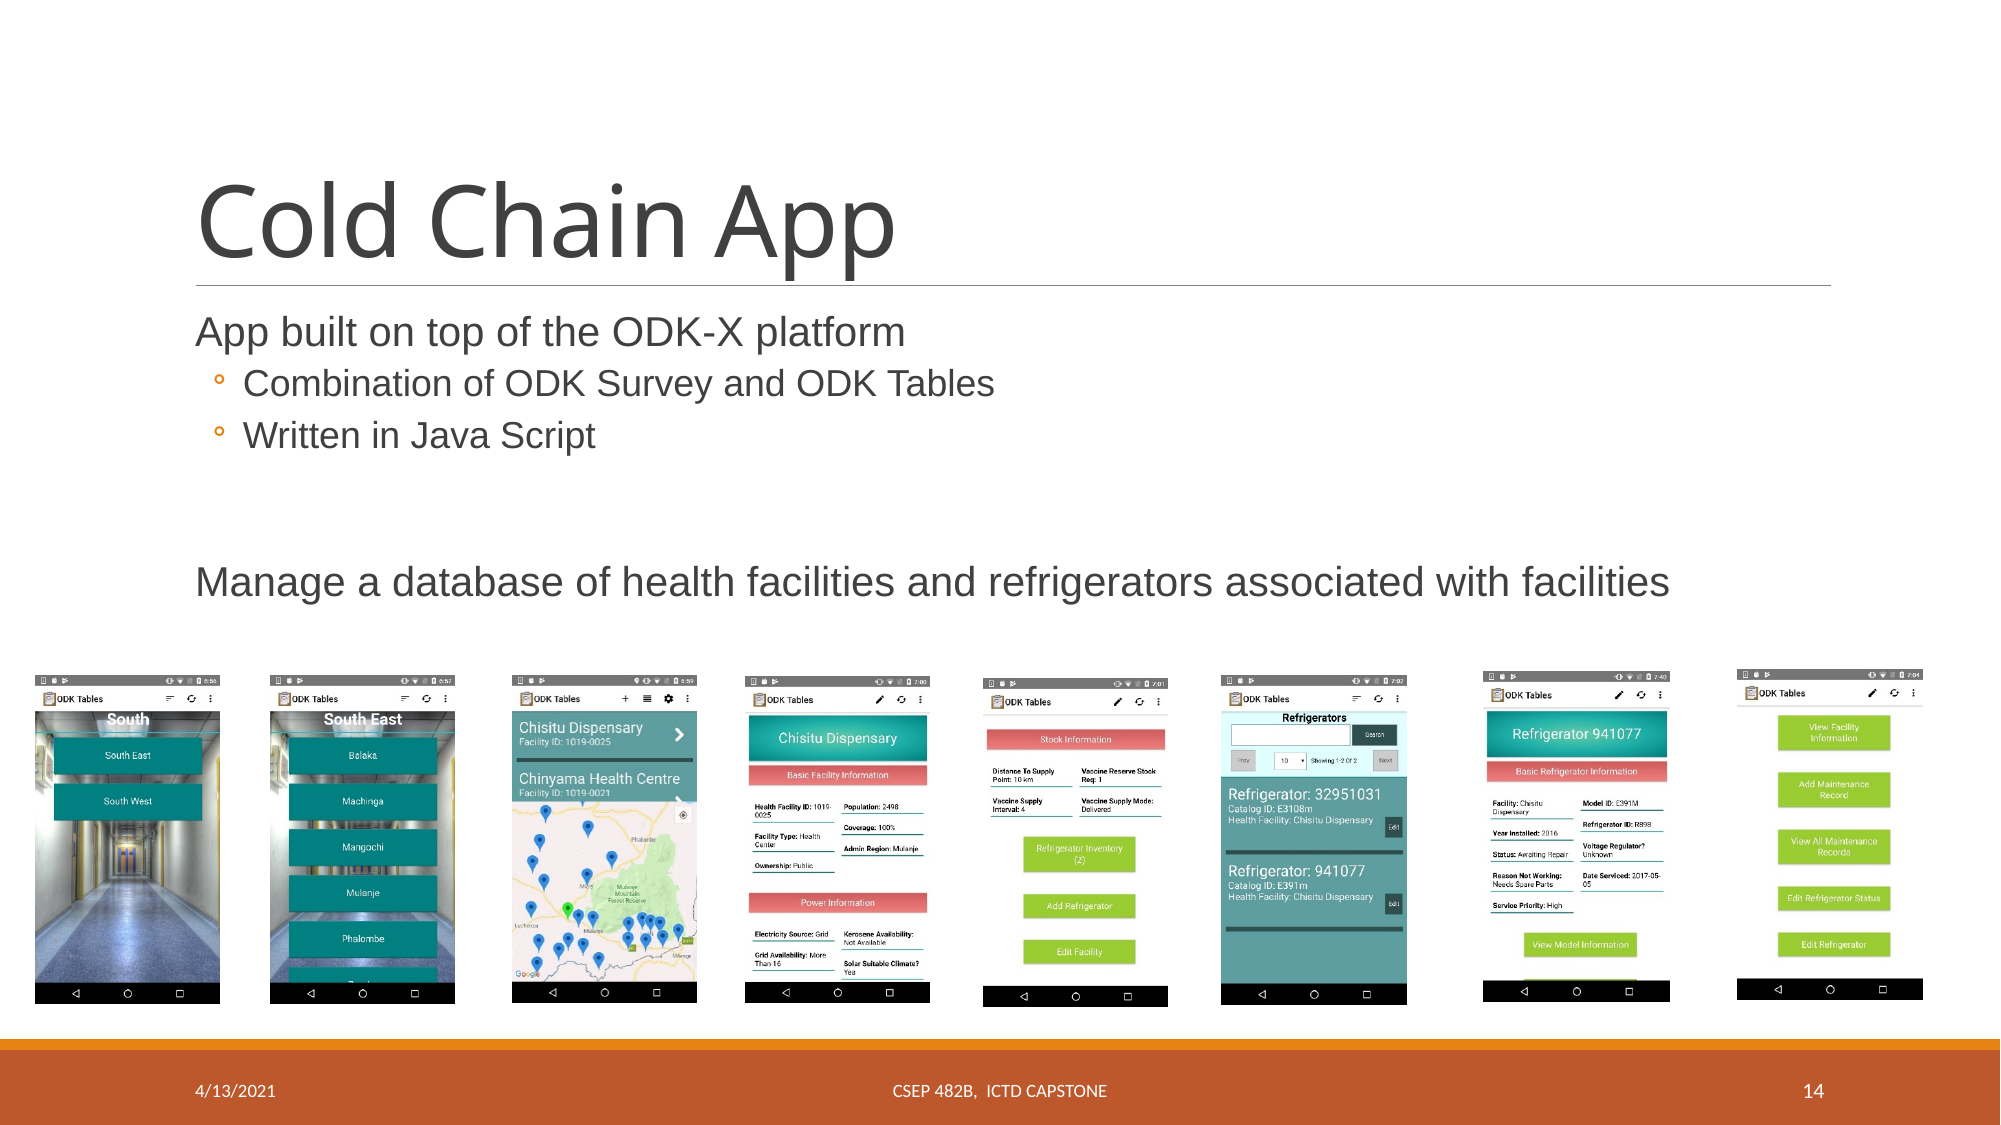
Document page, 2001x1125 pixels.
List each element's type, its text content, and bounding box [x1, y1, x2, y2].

picture [745, 676, 930, 1004]
picture [269, 674, 456, 1004]
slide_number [180, 1059, 586, 1120]
title Cold Chain App [180, 47, 1830, 285]
footer CSEP 482B, ICTD Capstone [604, 1059, 1396, 1120]
slide_number 14 [1624, 1059, 1840, 1120]
picture [1736, 669, 1924, 1000]
picture [1483, 671, 1670, 1002]
list App built on top of the ODK-X platform Combination of ODK Survey and ODK Tables Written in Java Script Manage a database of health facilities and refrigerators associated with facilities [180, 302, 1830, 963]
picture [512, 674, 698, 1004]
picture [1220, 674, 1408, 1006]
picture [982, 677, 1168, 1007]
picture [35, 674, 221, 1004]
